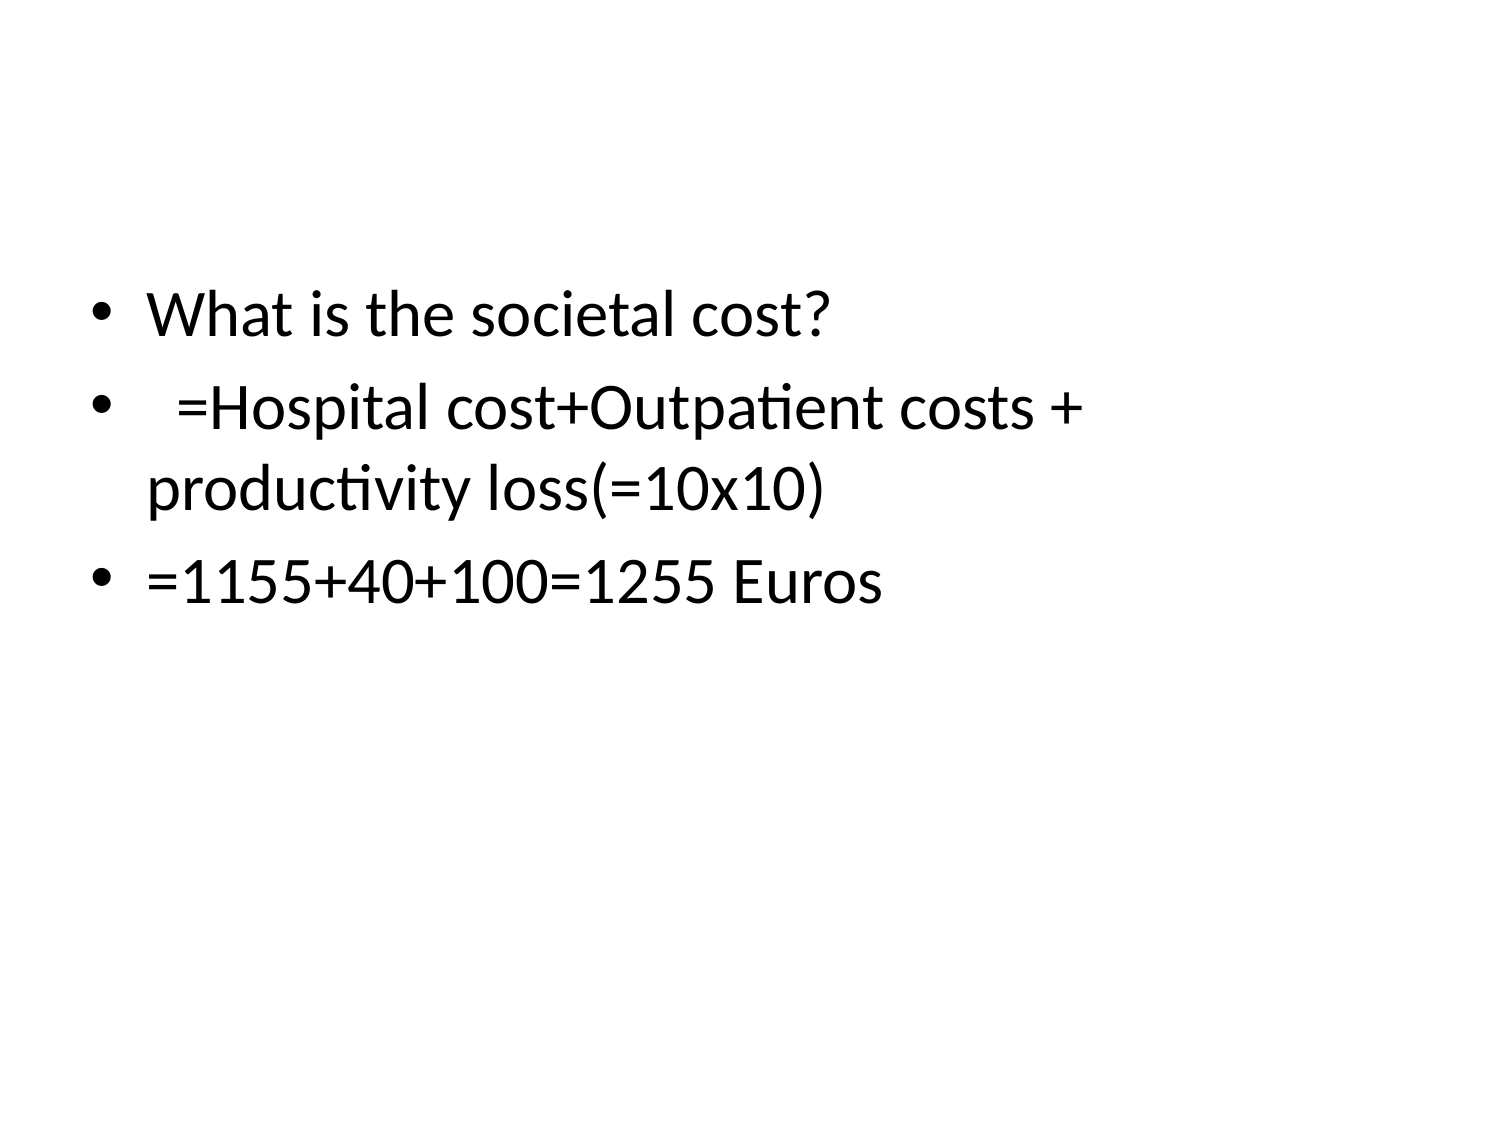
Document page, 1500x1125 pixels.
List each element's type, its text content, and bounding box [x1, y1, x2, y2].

list What is the societal cost? =Hospital cost+Outpatient costs + productivity loss(=10x10) =1155+40+100=1255 Euros [75, 262, 1425, 1005]
